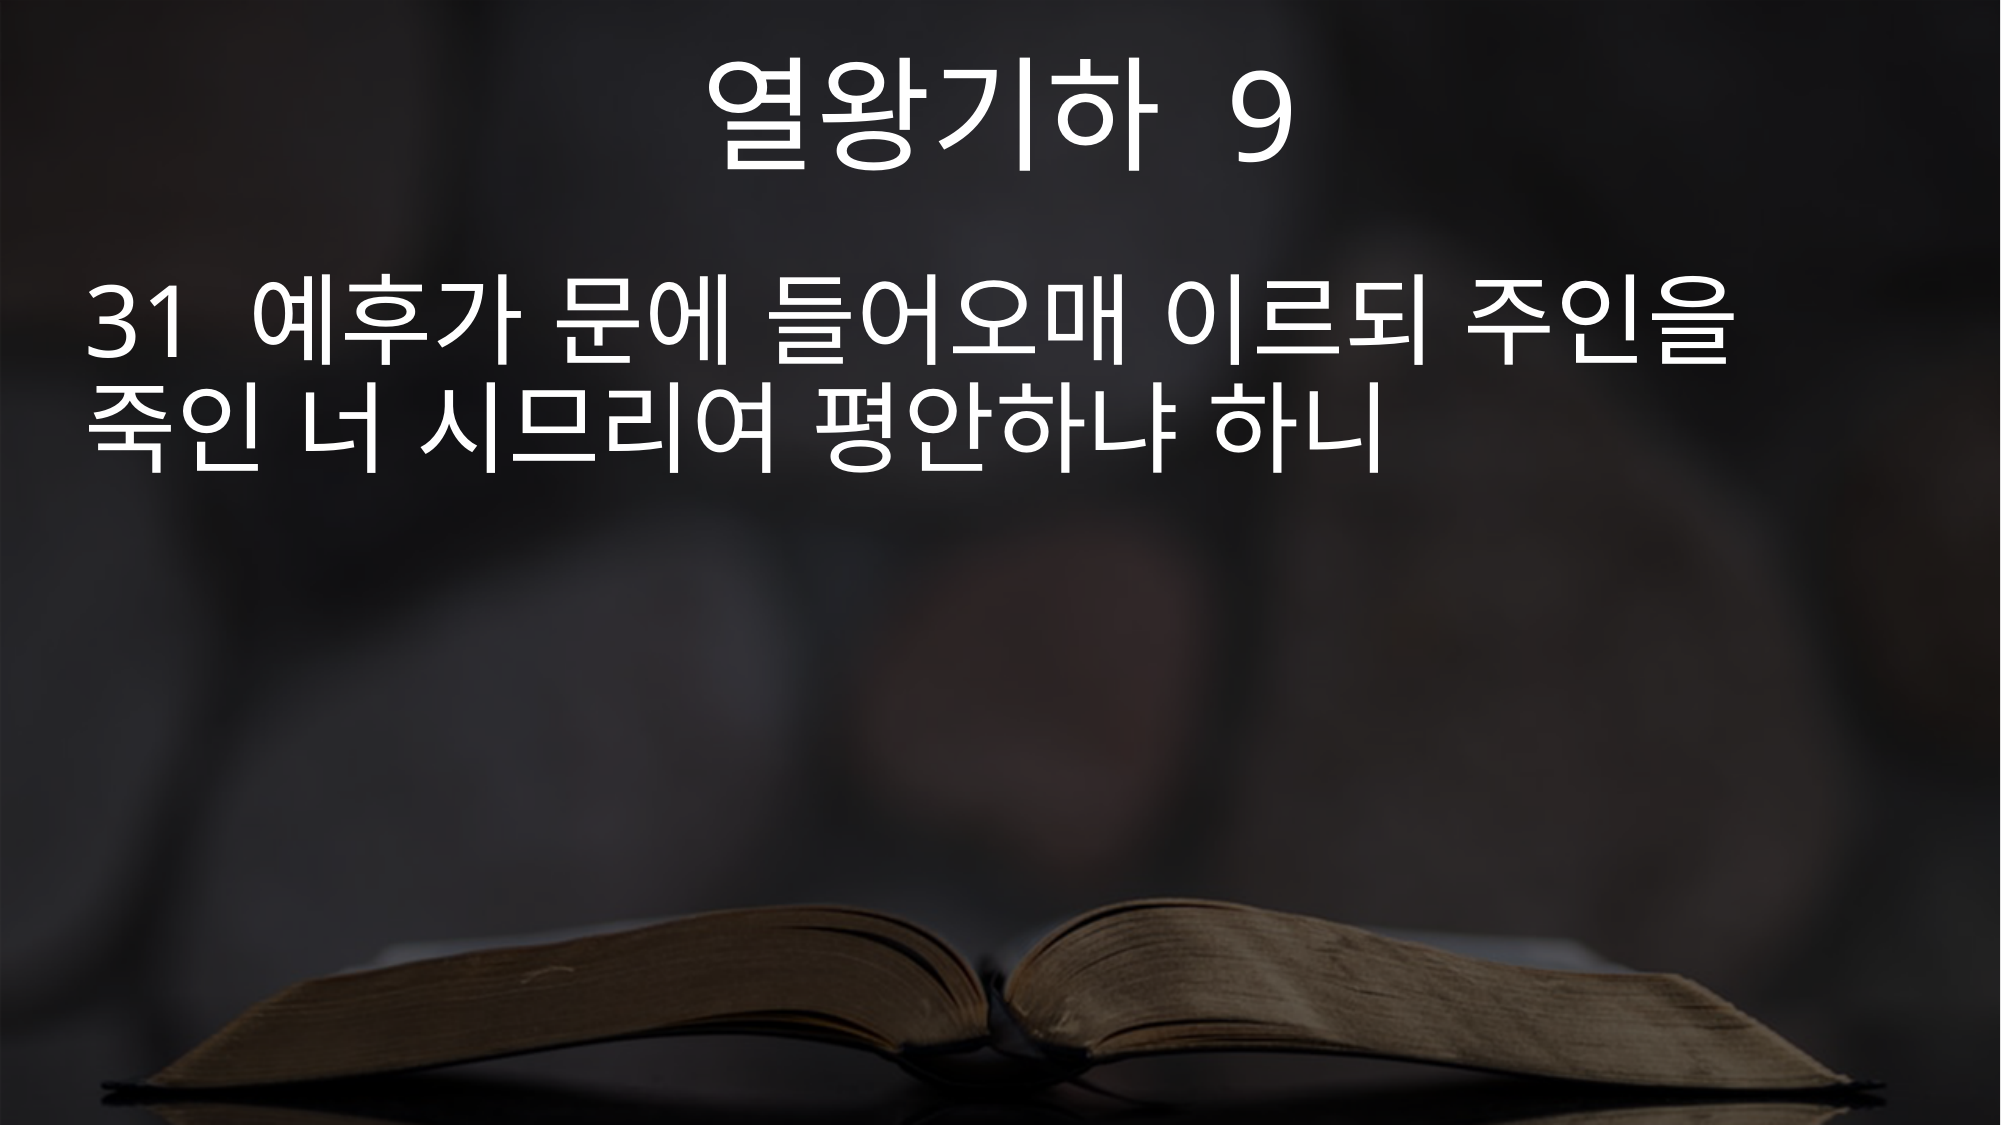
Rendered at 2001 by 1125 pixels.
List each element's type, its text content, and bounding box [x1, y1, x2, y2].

footer 열왕기하 9 [0, 32, 2000, 192]
list 31 예후가 문에 들어오매 이르되 주인을 죽인 너 시므리여 평안하냐 하니 [69, 263, 1953, 423]
picture [0, 0, 2001, 1125]
